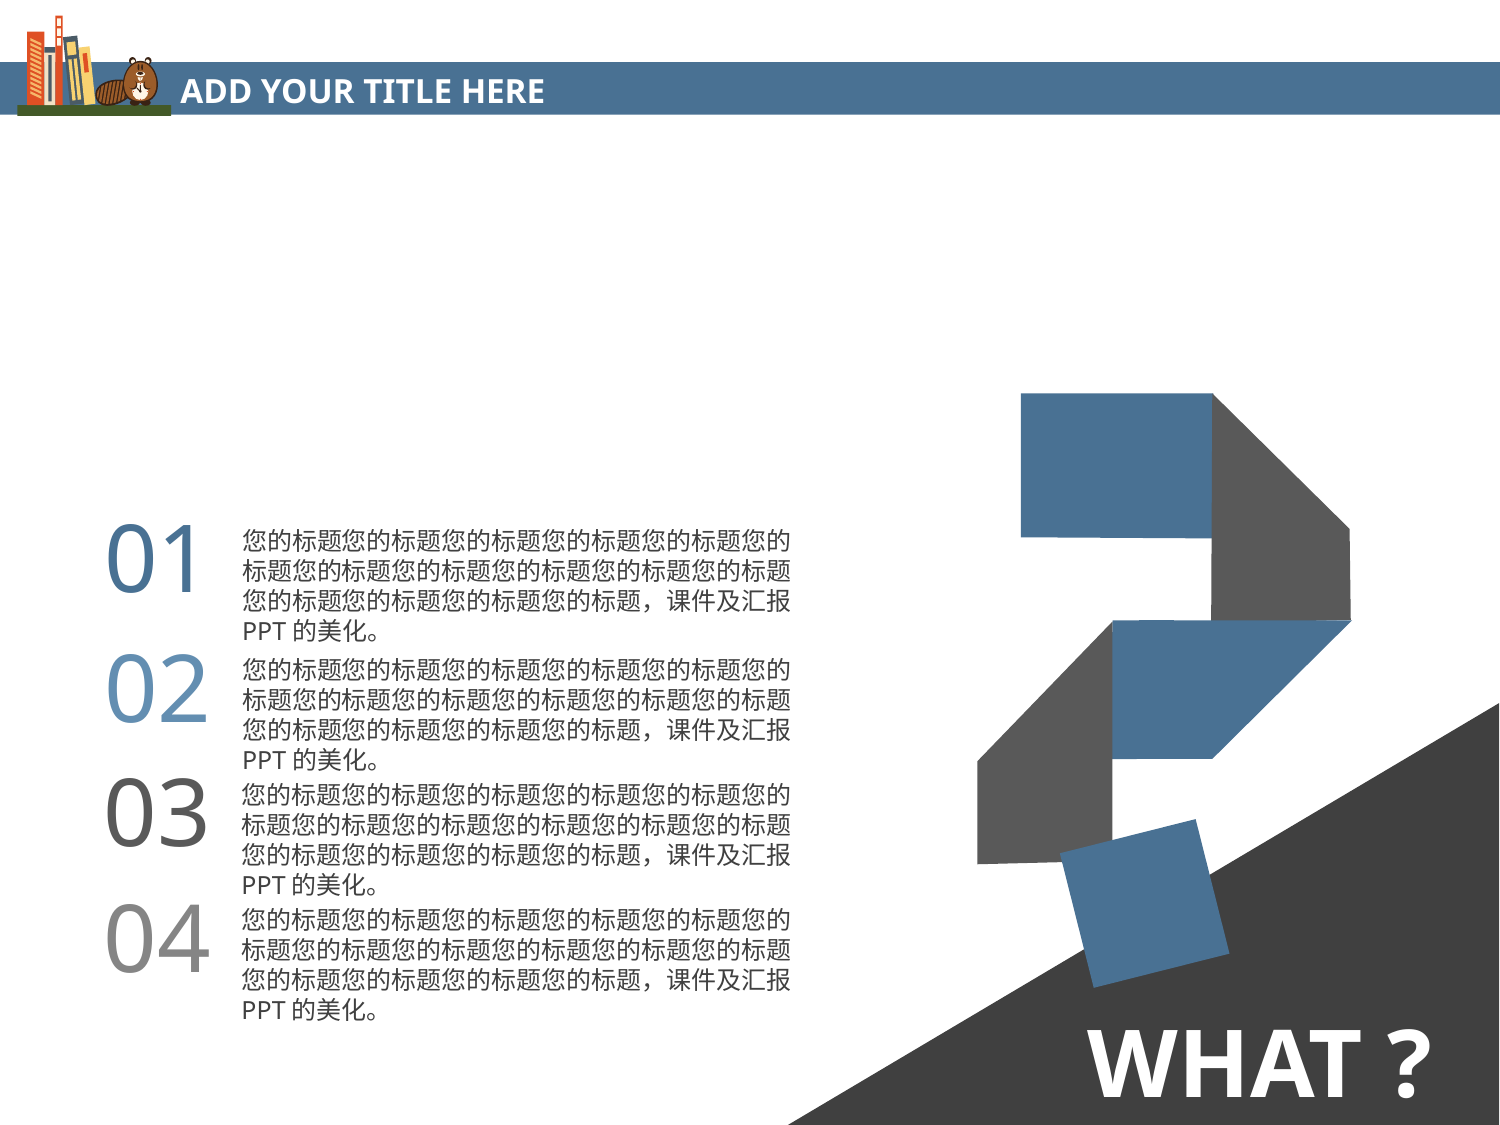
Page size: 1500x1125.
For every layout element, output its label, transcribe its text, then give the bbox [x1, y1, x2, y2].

text_box 03 [89, 745, 248, 871]
text_box [1019, 392, 1211, 540]
text_box [1114, 619, 1355, 761]
text_box 04 [89, 871, 248, 999]
text_box [1210, 390, 1352, 619]
text_box [0, 61, 17, 116]
text_box ADD YOUR TITLE HERE [165, 63, 645, 118]
text_box 您的标题您的标题您的标题您的标题您的标题您的标题您的标题您的标题您的标题您的标题您的标题您的标题您的标题您的标题您的标题，课件及汇报PPT的美化。 [227, 517, 832, 591]
text_box 01 [89, 491, 248, 619]
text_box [17, 15, 172, 117]
text_box [785, 701, 1500, 1125]
text_box 您的标题您的标题您的标题您的标题您的标题您的标题您的标题您的标题您的标题您的标题您的标题您的标题您的标题您的标题您的标题，课件及汇报PPT的美化。 [227, 647, 832, 720]
text_box WHAT ? [1072, 996, 1500, 1124]
text_box [976, 618, 1114, 866]
text_box [172, 61, 1500, 116]
text_box 02 [89, 620, 248, 745]
text_box [1058, 817, 1231, 990]
text_box 您的标题您的标题您的标题您的标题您的标题您的标题您的标题您的标题您的标题您的标题您的标题您的标题您的标题您的标题您的标题，课件及汇报PPT的美化。 [226, 772, 831, 845]
text_box 您的标题您的标题您的标题您的标题您的标题您的标题您的标题您的标题您的标题您的标题您的标题您的标题您的标题您的标题您的标题，课件及汇报PPT的美化。 [226, 897, 831, 970]
